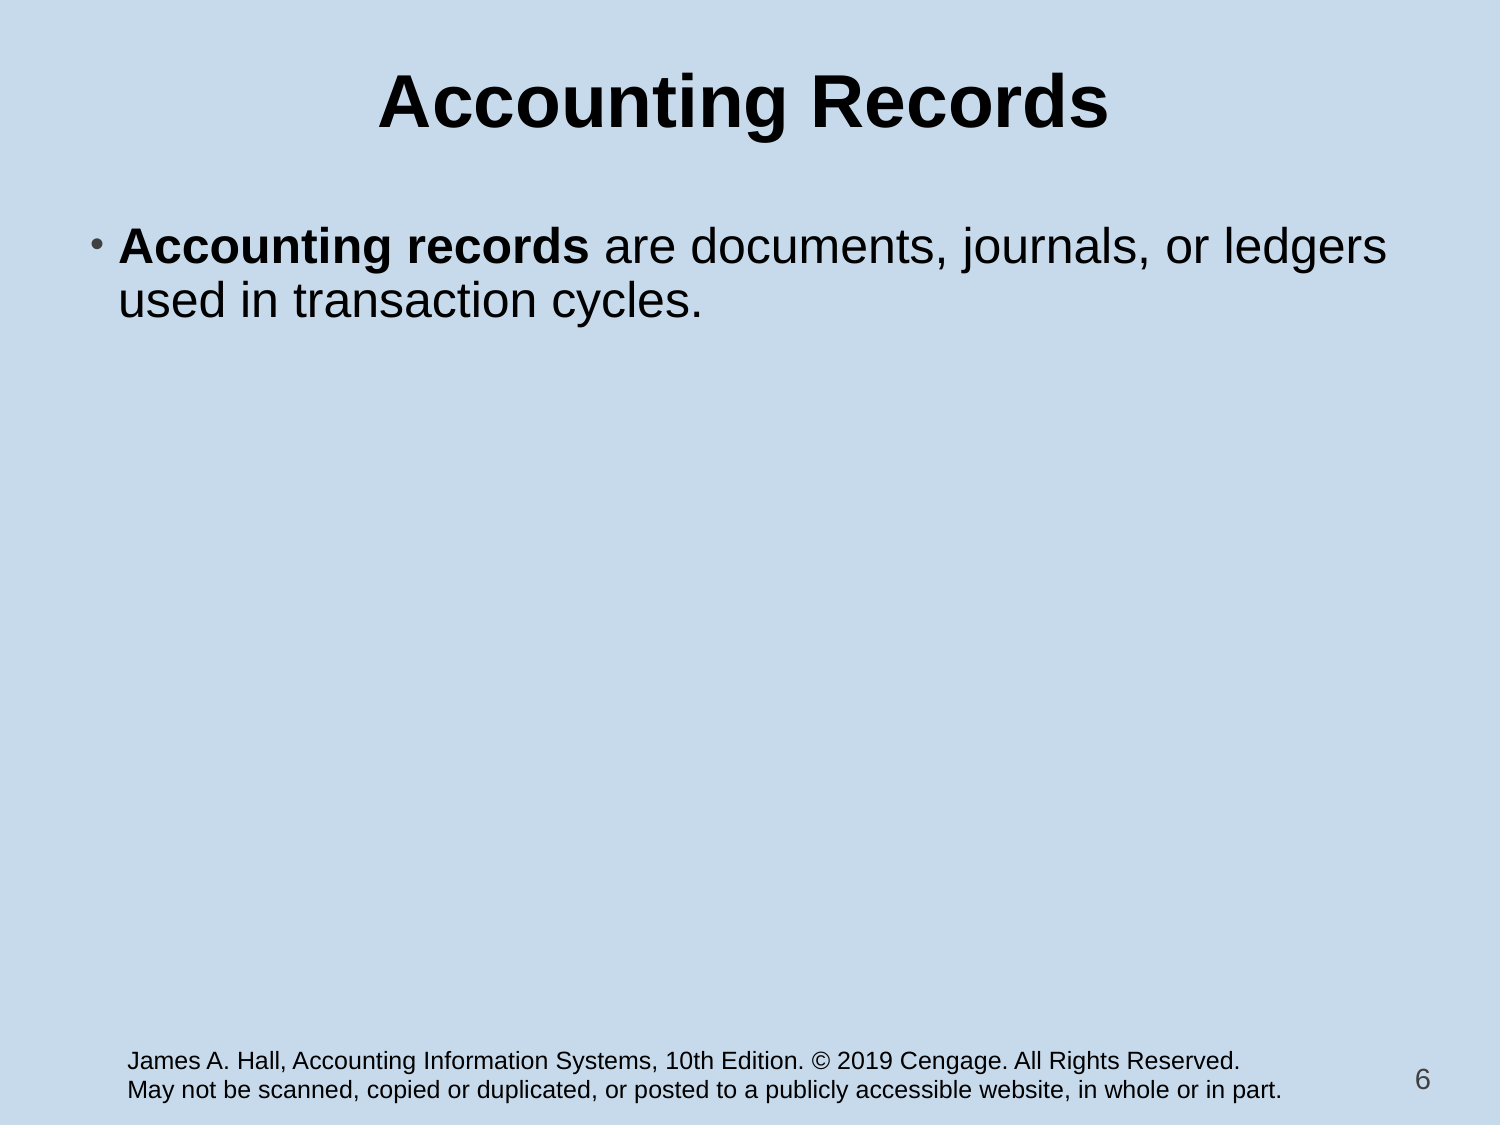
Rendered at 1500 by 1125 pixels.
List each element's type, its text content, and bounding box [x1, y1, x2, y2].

slide_number 6 [1400, 1052, 1488, 1113]
title Accounting Records [69, 62, 1420, 188]
list Accounting records are documents, journals, or ledgers used in transaction cycles. [75, 212, 1426, 1000]
